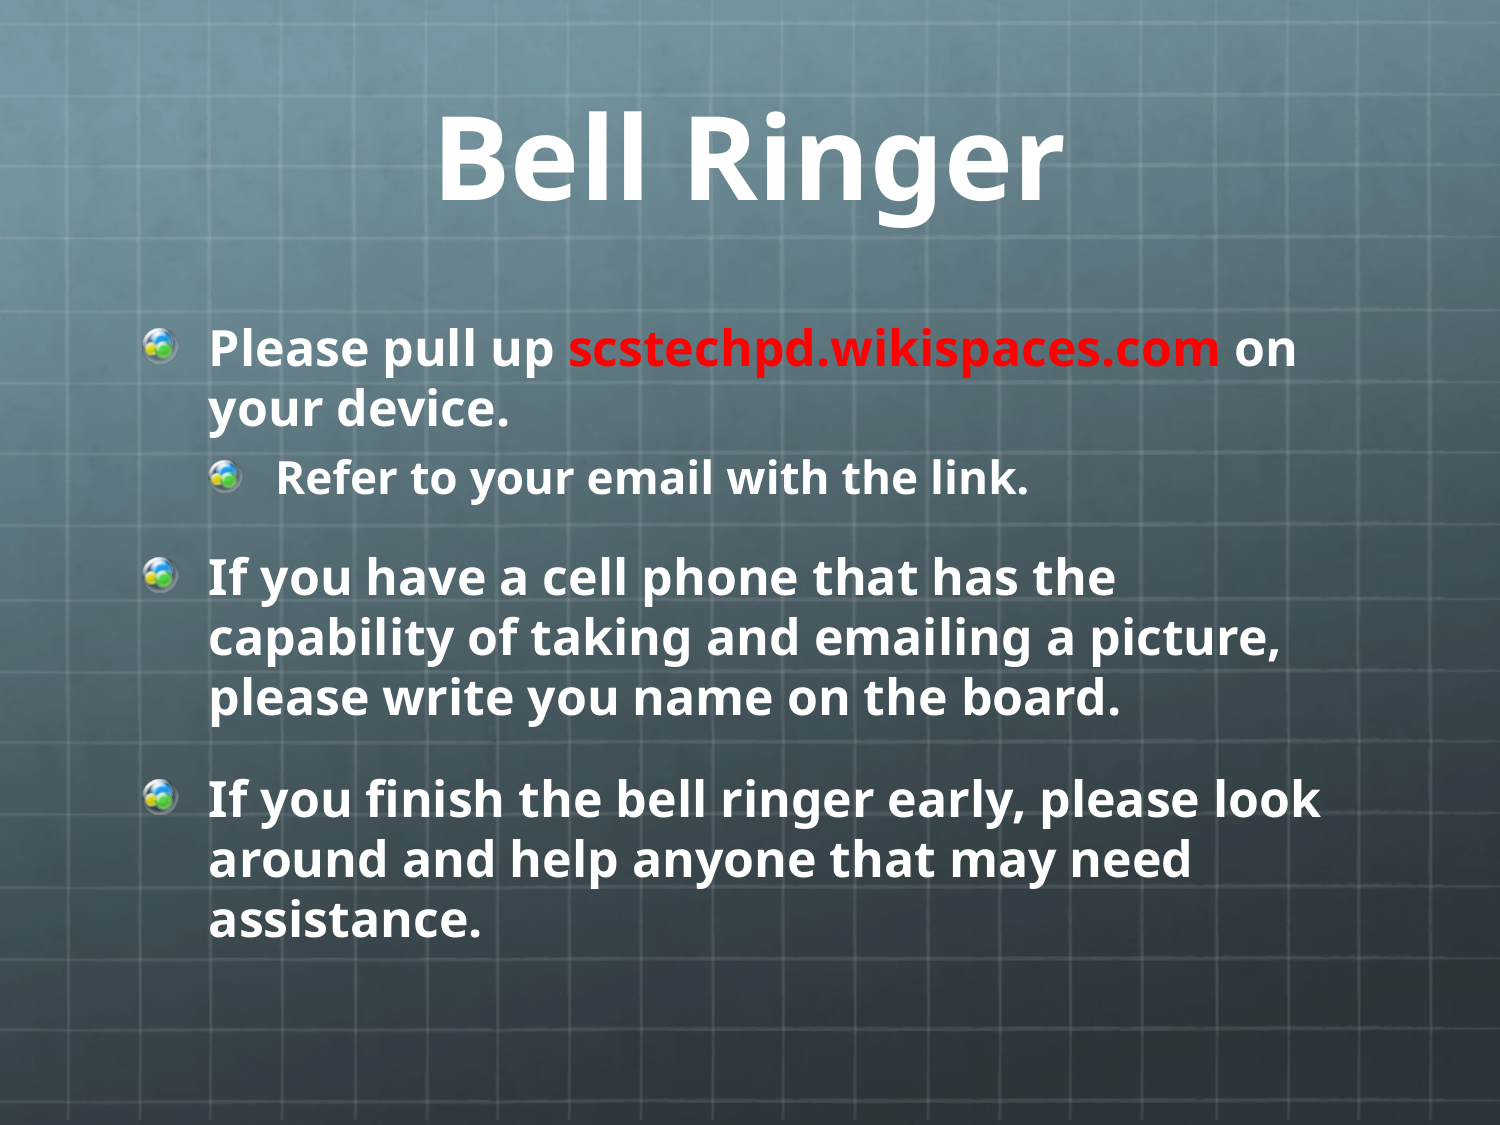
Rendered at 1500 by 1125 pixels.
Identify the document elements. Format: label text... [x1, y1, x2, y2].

title Bell Ringer [127, 17, 1372, 289]
picture [0, 0, 1500, 1125]
list Please pull up scstechpd.wikispaces.com on your device. Refer to your email with the link. If you have a cell phone that has the capability of taking and emailing a picture, please write you name on the board. If you finish the bell ringer early, please look around and help anyone that may need assistance. [127, 308, 1372, 958]
